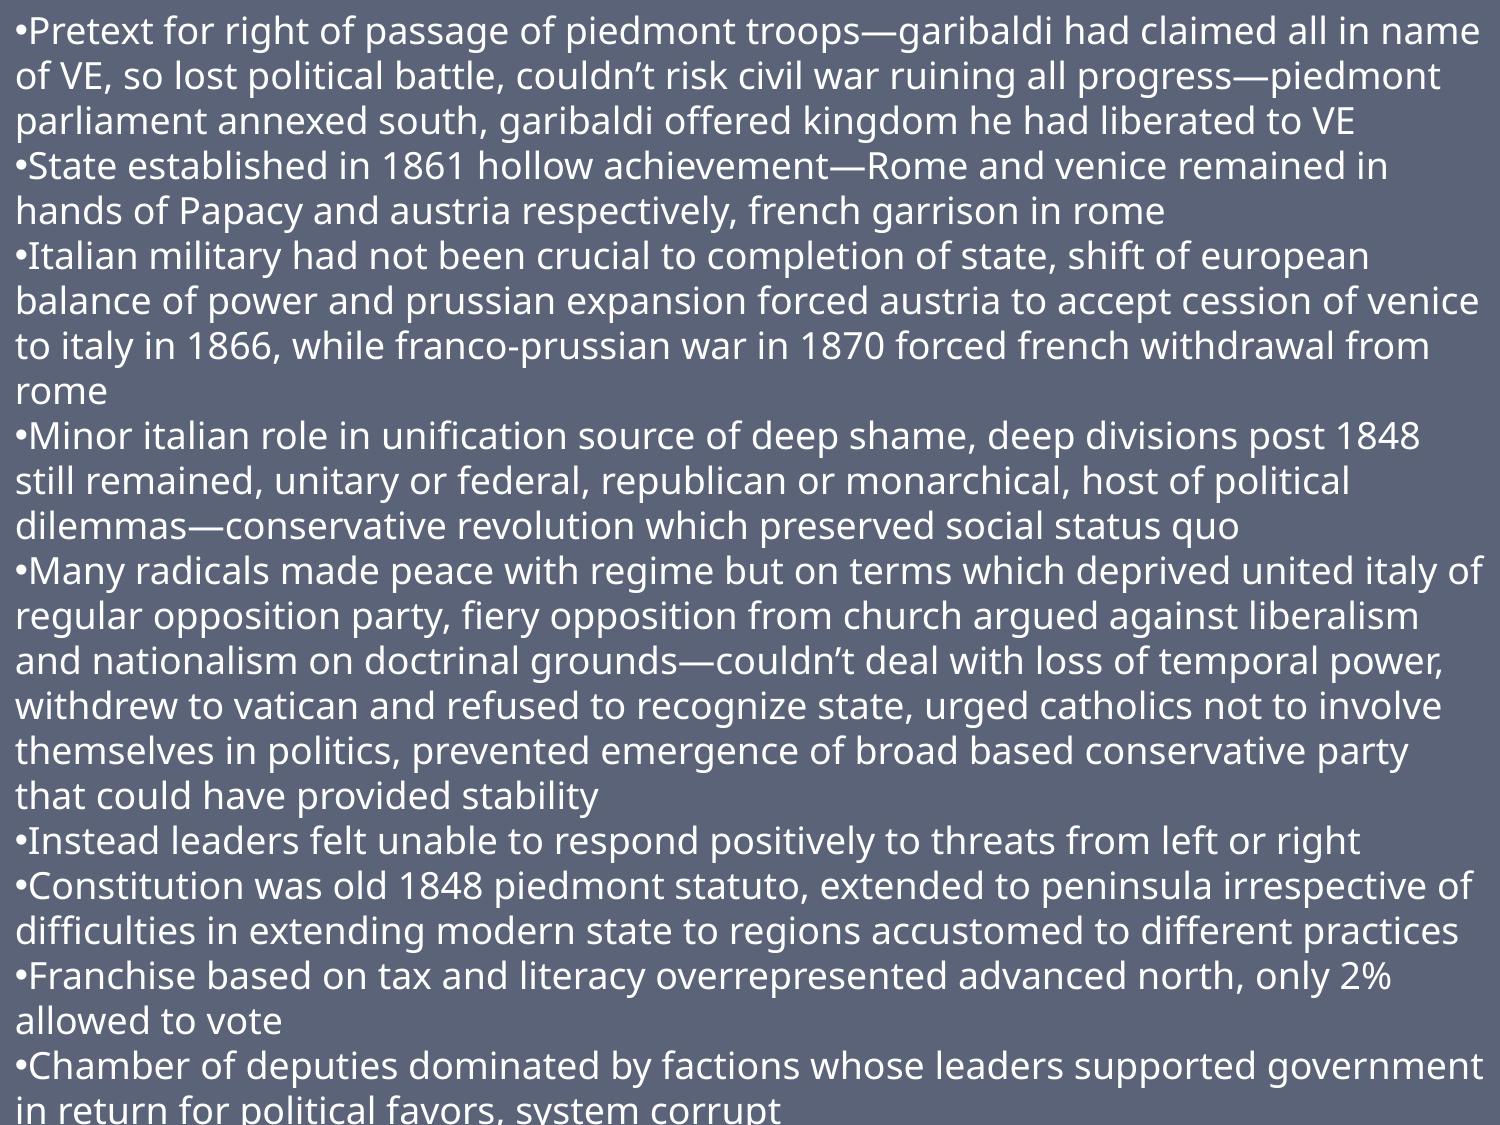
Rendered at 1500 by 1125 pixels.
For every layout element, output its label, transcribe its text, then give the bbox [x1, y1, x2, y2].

text_box Pretext for right of passage of piedmont troops—garibaldi had claimed all in name of VE, so lost political battle, couldn’t risk civil war ruining all progress—piedmont parliament annexed south, garibaldi offered kingdom he had liberated to VE State established in 1861 hollow achievement—Rome and venice remained in hands of Papacy and austria respectively, french garrison in rome Italian military had not been crucial to completion of state, shift of european balance of power and prussian expansion forced austria to accept cession of venice to italy in 1866, while franco-prussian war in 1870 forced french withdrawal from rome Minor italian role in unification source of deep shame, deep divisions post 1848 still remained, unitary or federal, republican or monarchical, host of political dilemmas—conservative revolution which preserved social status quo Many radicals made peace with regime but on terms which deprived united italy of regular opposition party, fiery opposition from church argued against liberalism and nationalism on doctrinal grounds—couldn’t deal with loss of temporal power, withdrew to vatican and refused to recognize state, urged catholics not to involve themselves in politics, prevented emergence of broad based conservative party that could have provided stability Instead leaders felt unable to respond positively to threats from left or right Constitution was old 1848 piedmont statuto, extended to peninsula irrespective of difficulties in extending modern state to regions accustomed to different practices Franchise based on tax and literacy overrepresented advanced north, only 2% allowed to vote Chamber of deputies dominated by factions whose leaders supported government in return for political favors, system corrupt Widespread unrest in south 1861-5: endemic lawlessness compounded by ideological disaffection, demobilized bourbon troops and intransigent clerics—brutality of italian army in quelling army soured relations, removal of trade barriers devastated southern industry [0, 0, 1500, 1125]
